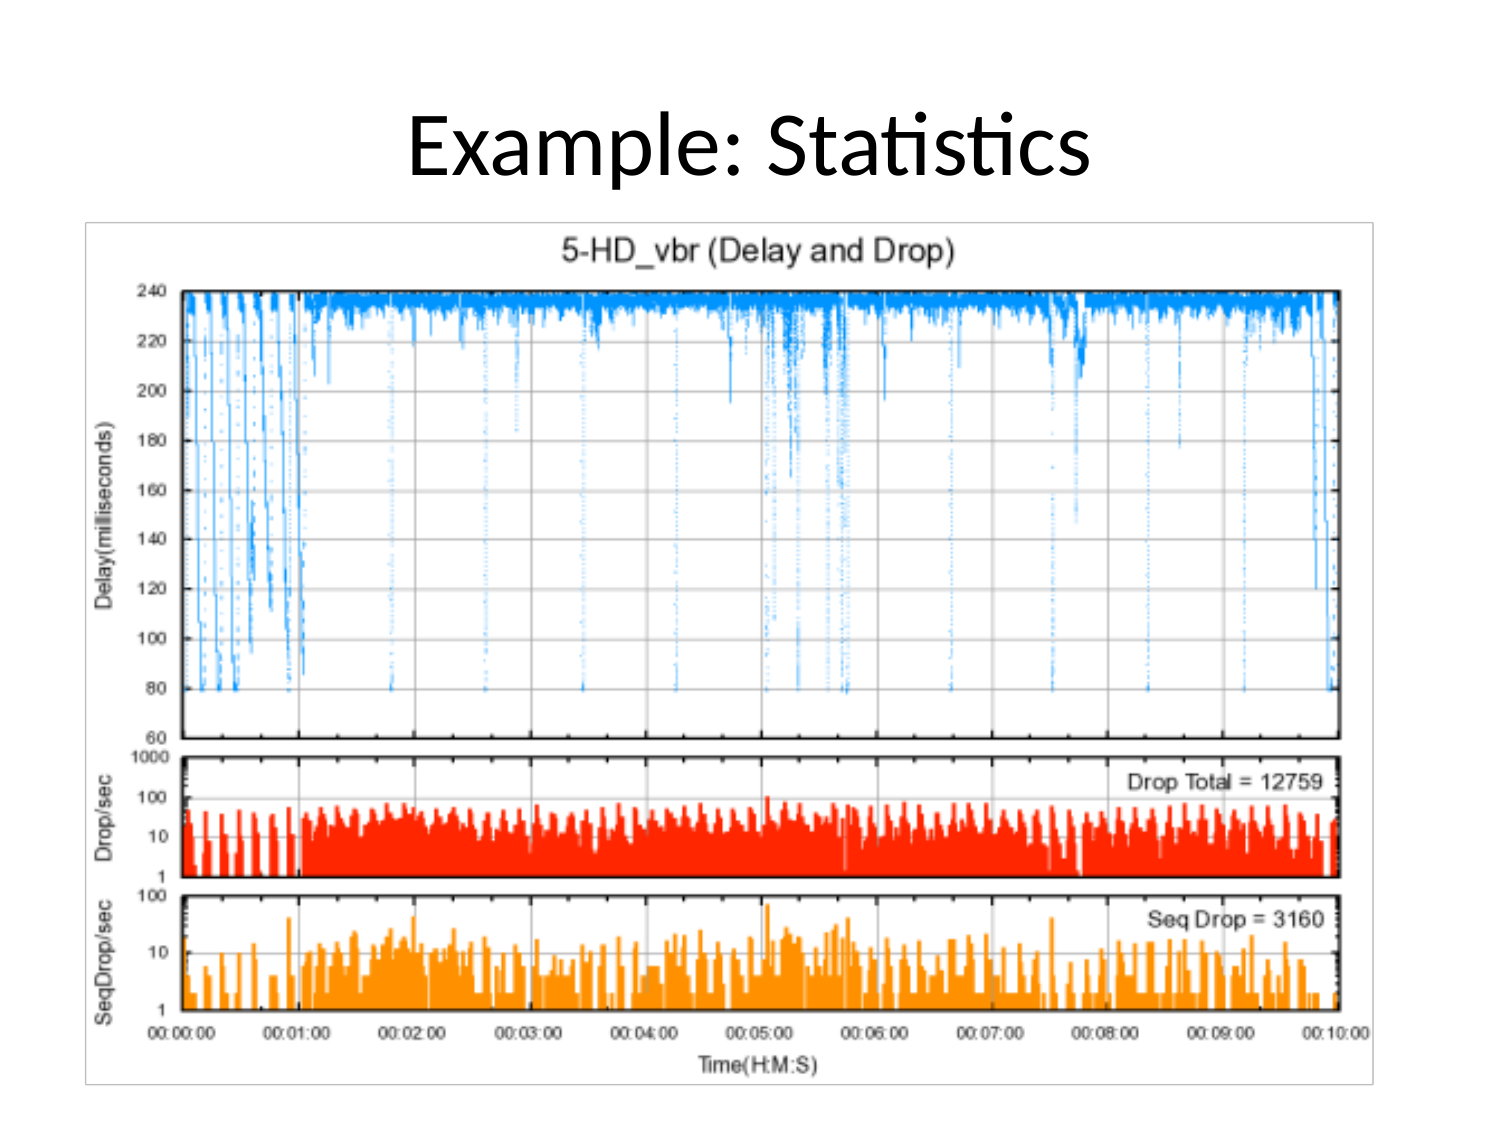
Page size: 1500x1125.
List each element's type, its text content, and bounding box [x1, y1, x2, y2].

picture [74, 211, 1392, 1125]
title Example: Statistics [75, 45, 1425, 233]
